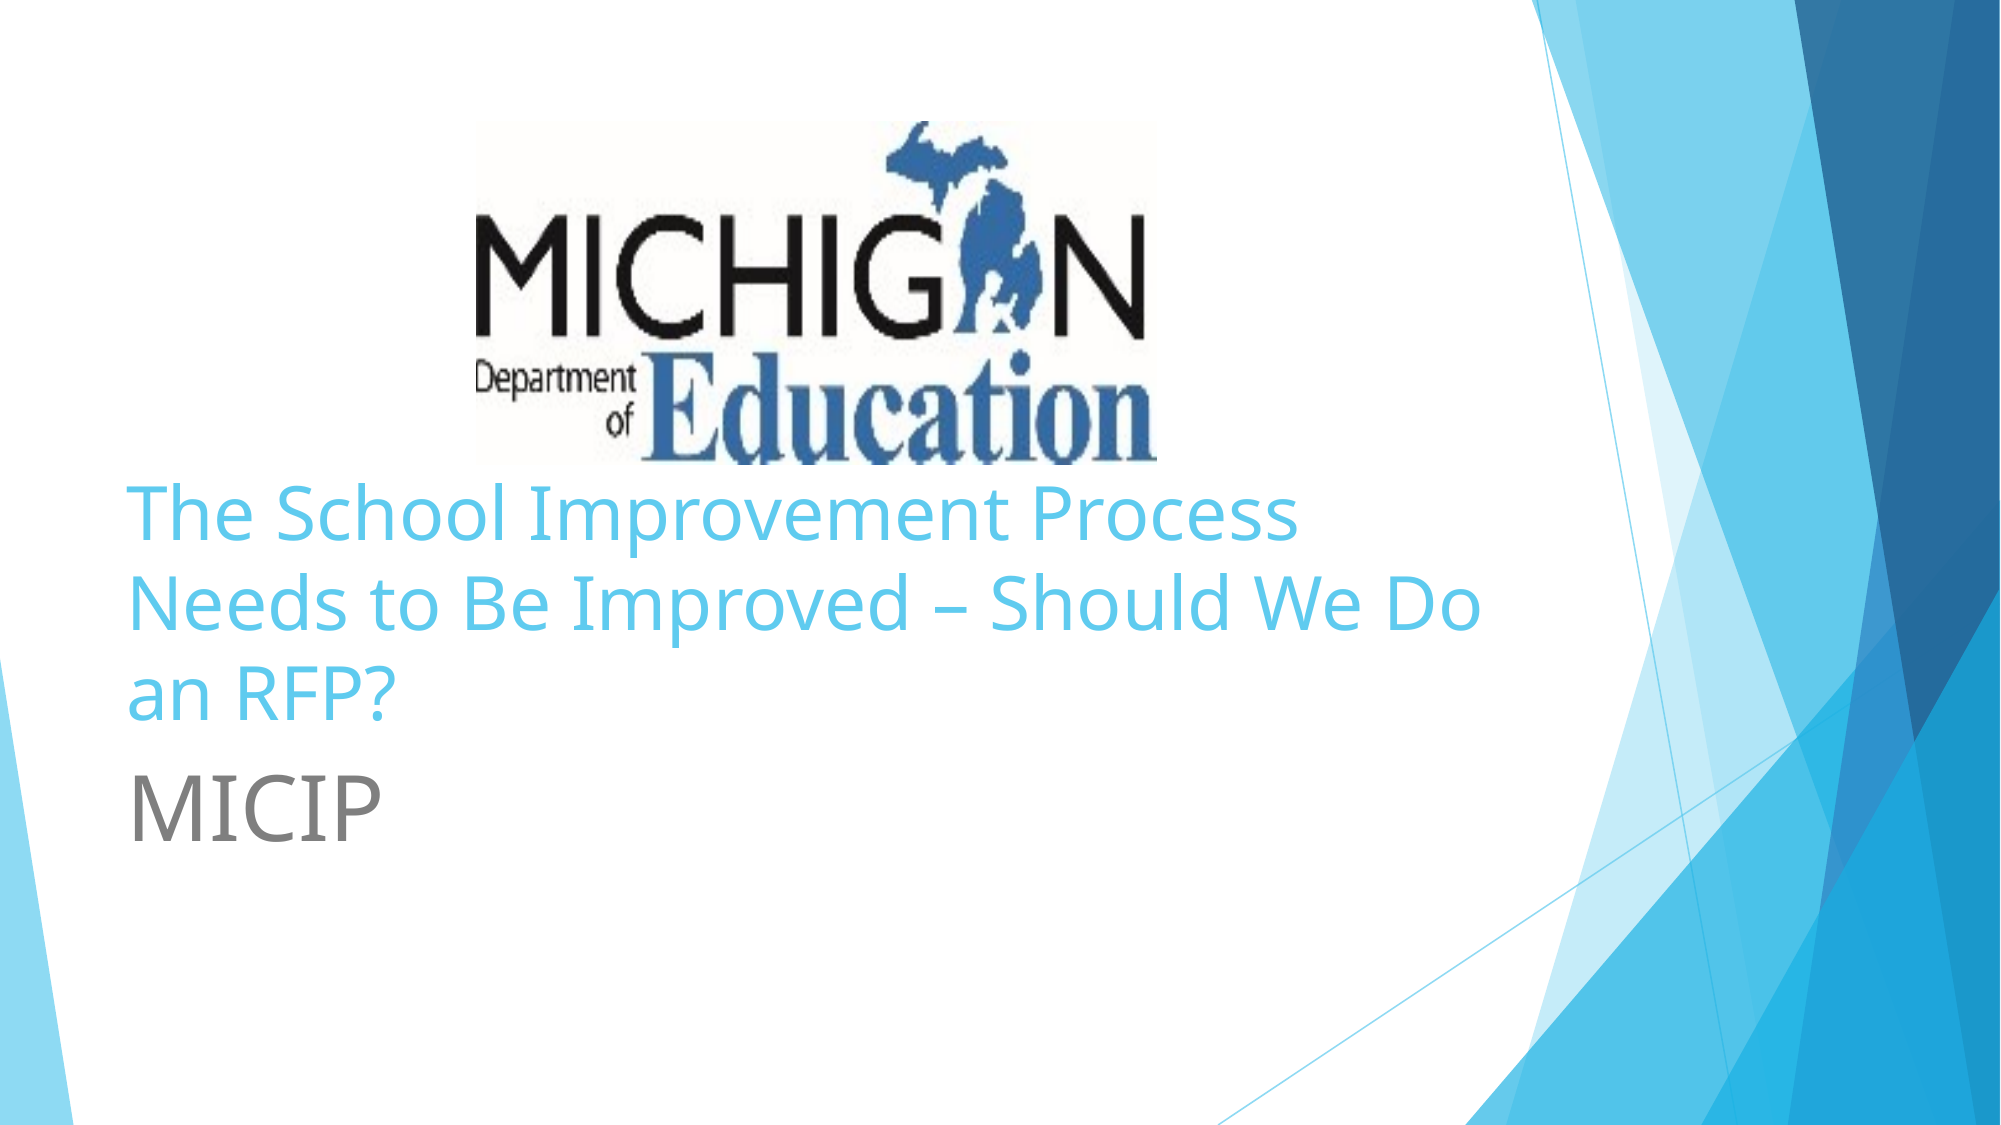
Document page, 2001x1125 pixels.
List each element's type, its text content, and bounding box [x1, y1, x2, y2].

picture [475, 121, 1157, 466]
list MICIP [111, 742, 1593, 884]
title The School Improvement Process Needs to Be Improved – Should We Do an RFP? [111, 443, 1522, 742]
